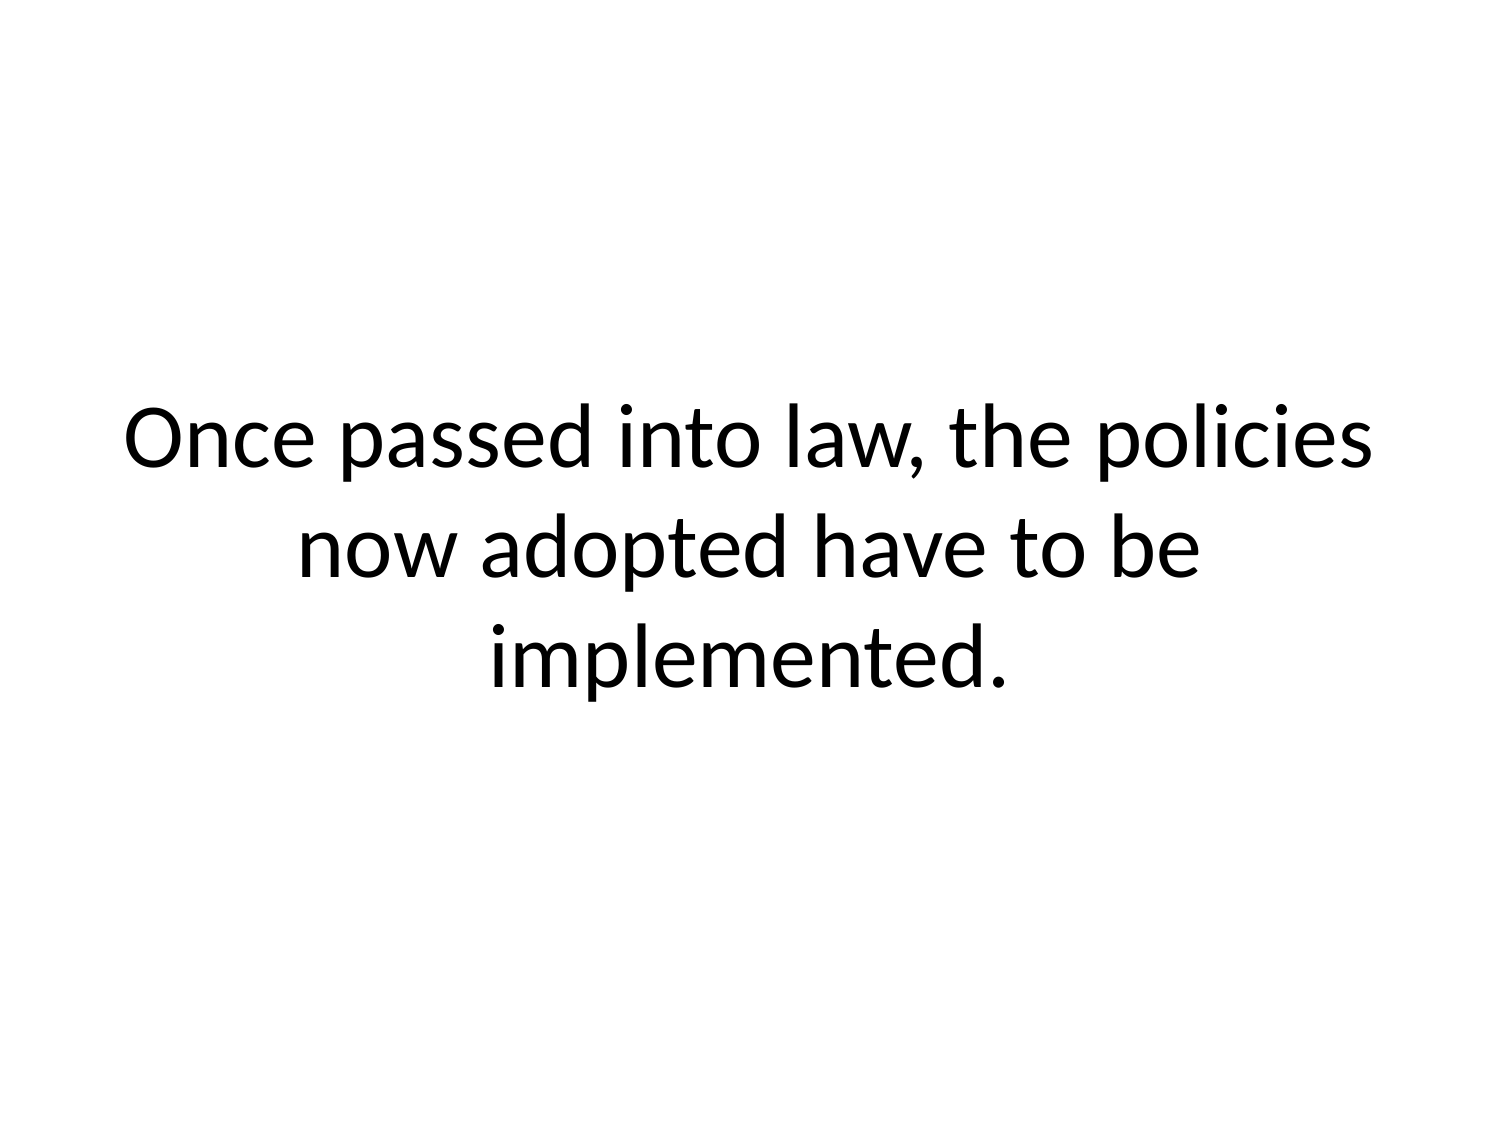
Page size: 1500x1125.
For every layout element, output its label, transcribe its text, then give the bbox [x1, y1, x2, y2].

title Once passed into law, the policies now adopted have to be implemented. [75, 45, 1425, 1038]
